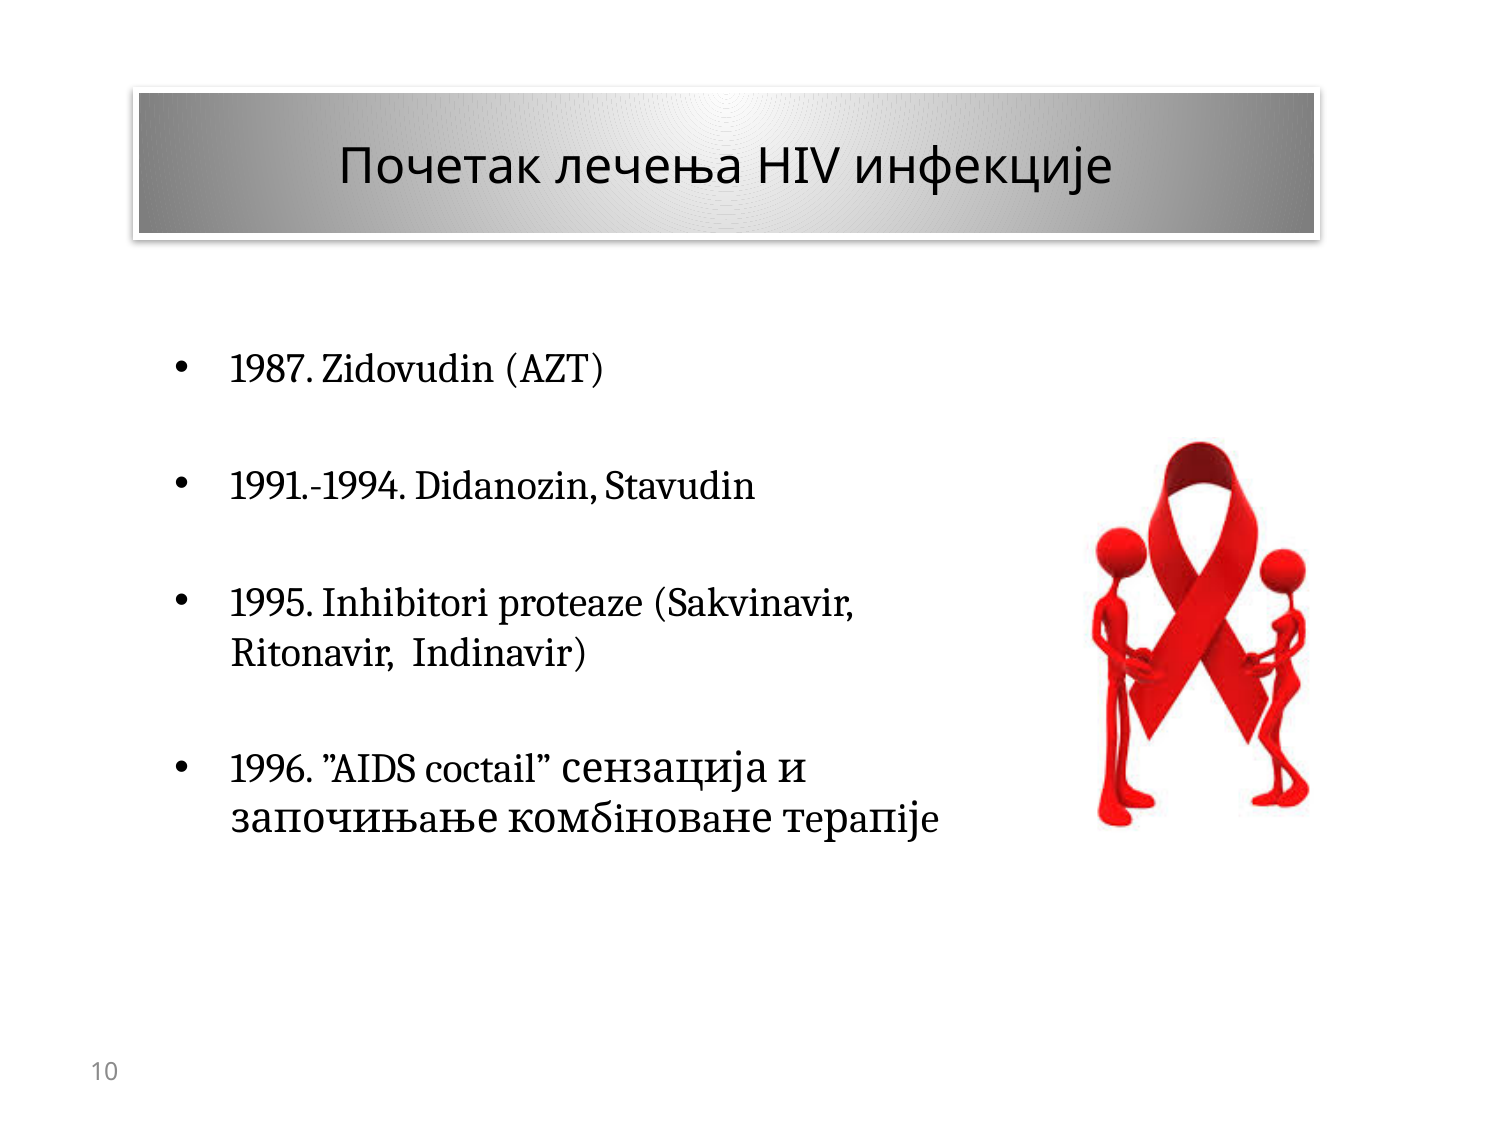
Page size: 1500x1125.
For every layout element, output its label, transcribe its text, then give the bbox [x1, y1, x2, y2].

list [999, 437, 1396, 833]
slide_number 10 [75, 1042, 425, 1103]
title Почетак лечења HIV инфекције [133, 87, 1320, 240]
list 1987. Zidovudin (AZT) 1991.-1994. Didanozin, Stavudin 1995. Inhibitori proteaze (Sakvinavir, Ritonavir, Indinavir) 1996. ”AIDS coctail” сензација и започињaње комбiновaне тeрaпiјe [159, 274, 975, 1001]
